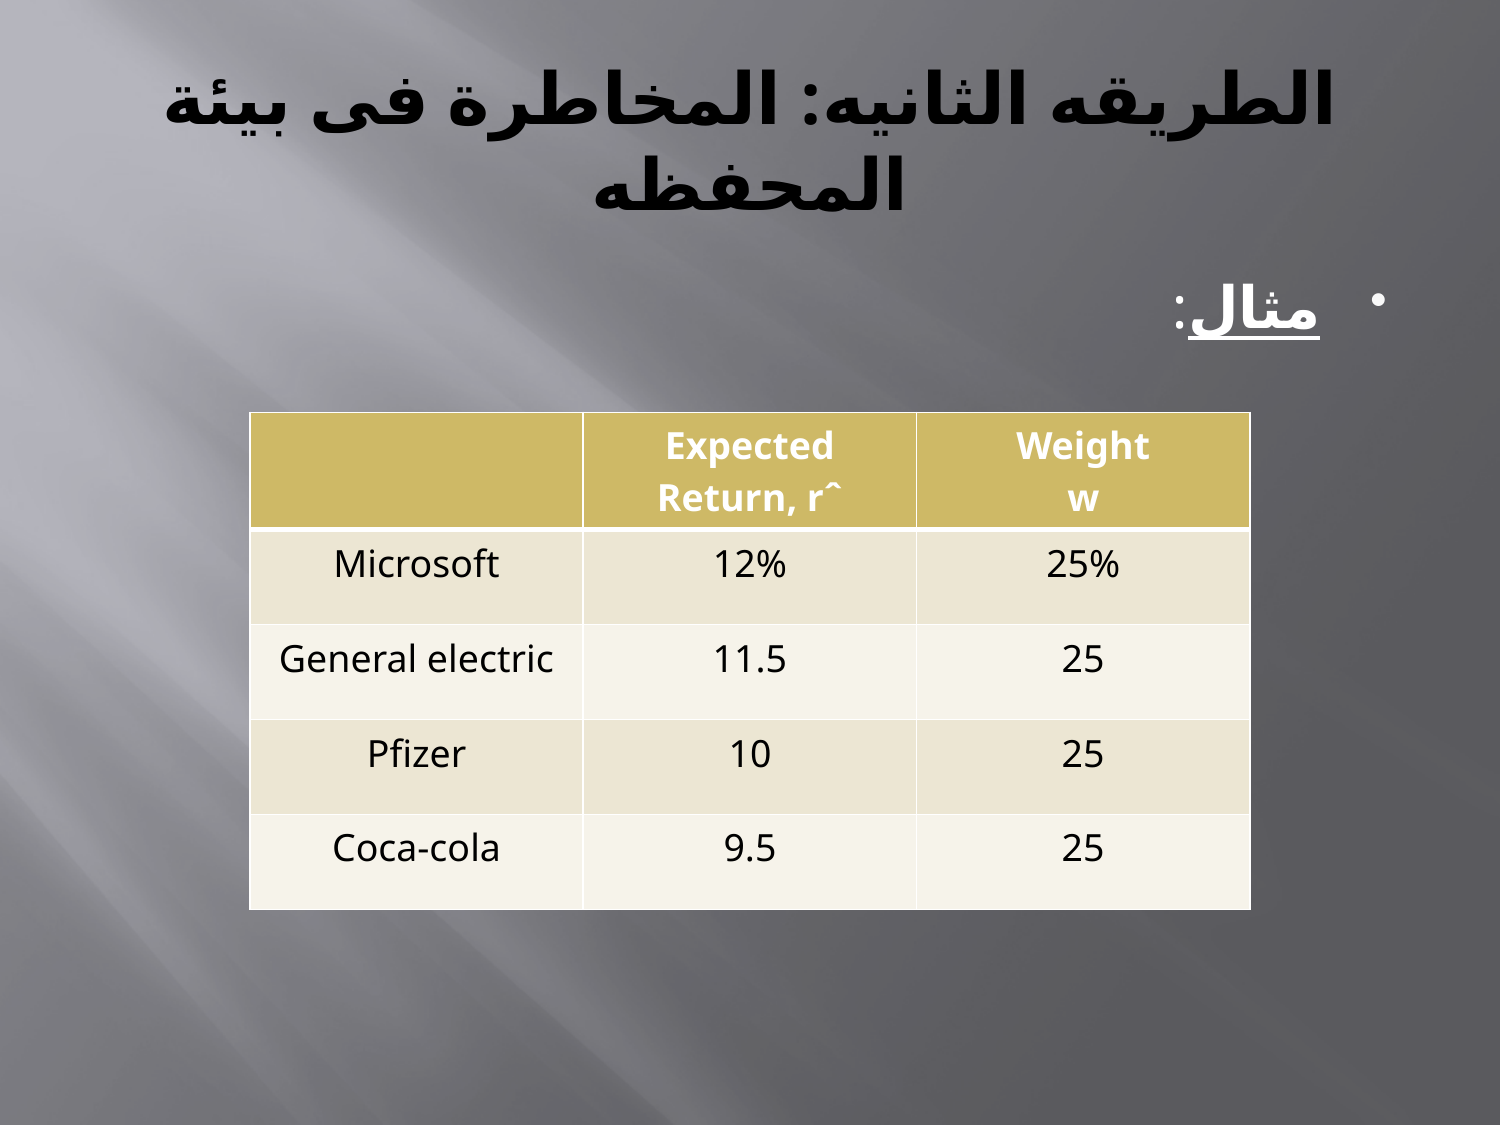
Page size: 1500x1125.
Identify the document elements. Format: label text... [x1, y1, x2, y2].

table_header [251, 413, 582, 527]
table_cell 25 [917, 720, 1249, 814]
table_cell 25 [917, 815, 1249, 909]
table_cell 10 [584, 720, 916, 814]
table_cell 12% [584, 532, 916, 624]
title الطريقه الثانيه: المخاطرة فى بيئة المحفظه [75, 45, 1425, 233]
table_cell 25 [917, 625, 1249, 719]
table_cell Coca-cola [251, 815, 582, 909]
table_cell Microsoft [251, 532, 582, 624]
table_cell Pfizer [251, 720, 582, 814]
table_cell General electric [251, 625, 582, 719]
table_header Weight w [917, 413, 1249, 527]
table_cell 9.5 [584, 815, 916, 909]
table_cell 11.5 [584, 625, 916, 719]
table_header Expected Return, rˆ [584, 413, 916, 527]
list مثال: [75, 262, 1425, 1035]
table_cell 25% [917, 532, 1249, 624]
